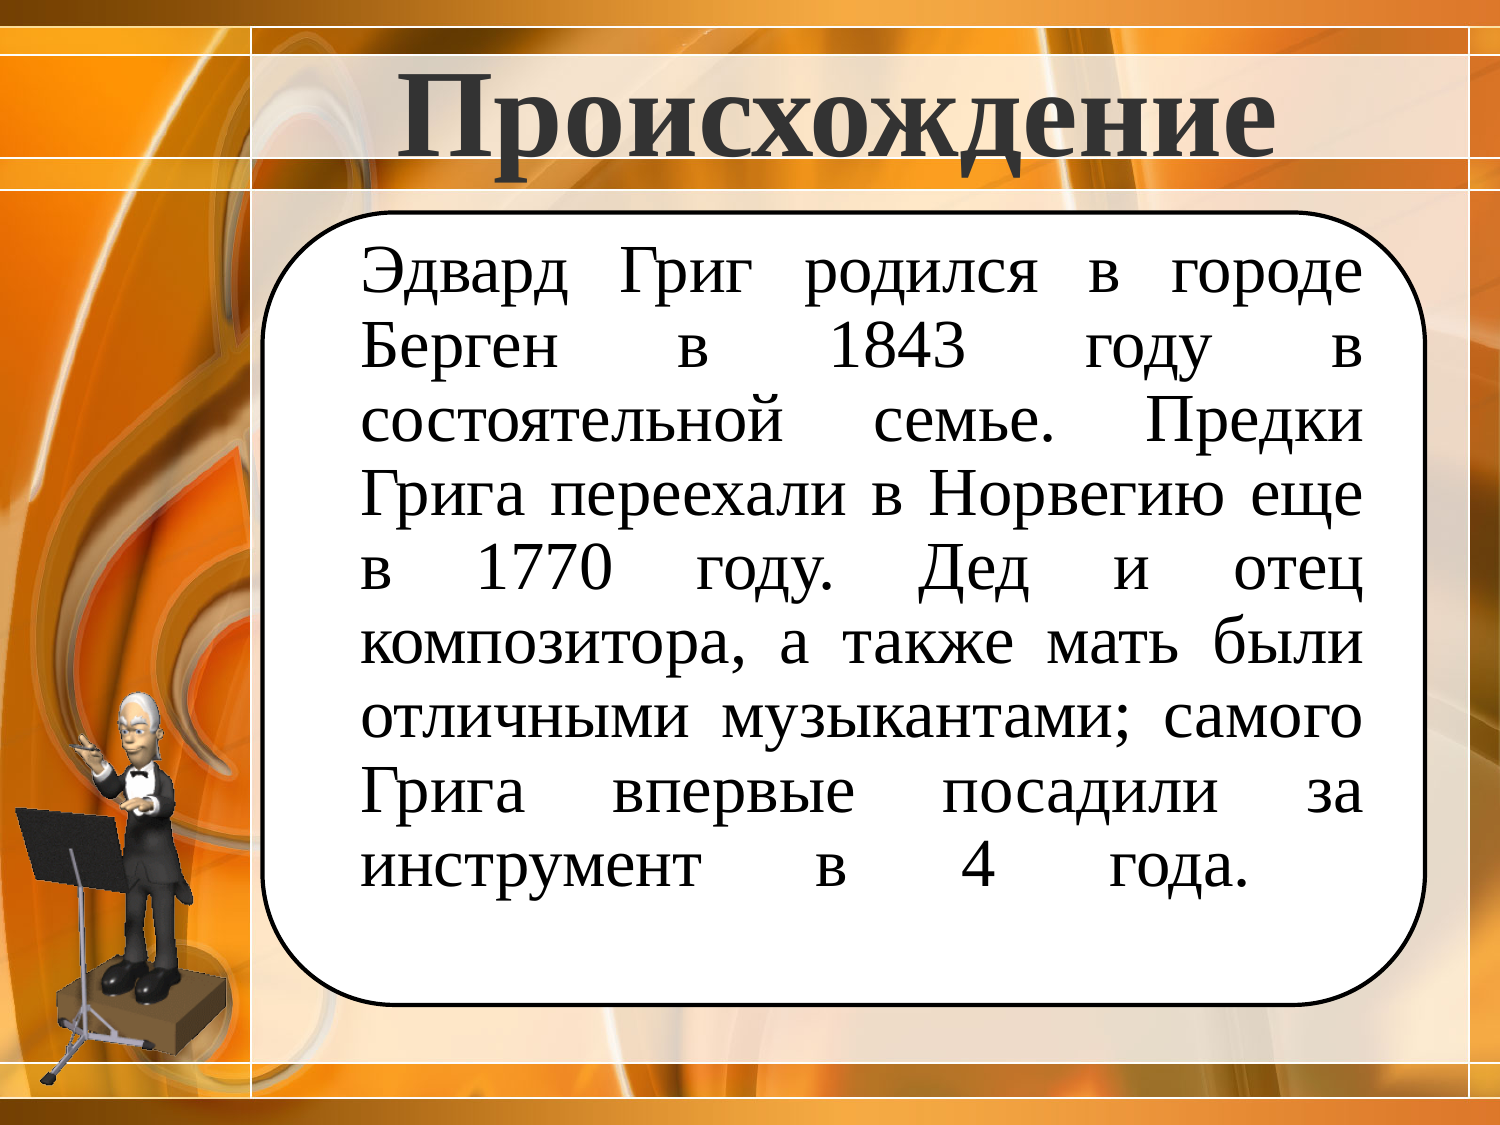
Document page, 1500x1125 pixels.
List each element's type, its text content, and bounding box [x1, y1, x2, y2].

picture [0, 0, 1500, 1125]
title Происхождение [249, 37, 1425, 175]
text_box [262, 212, 1426, 1006]
